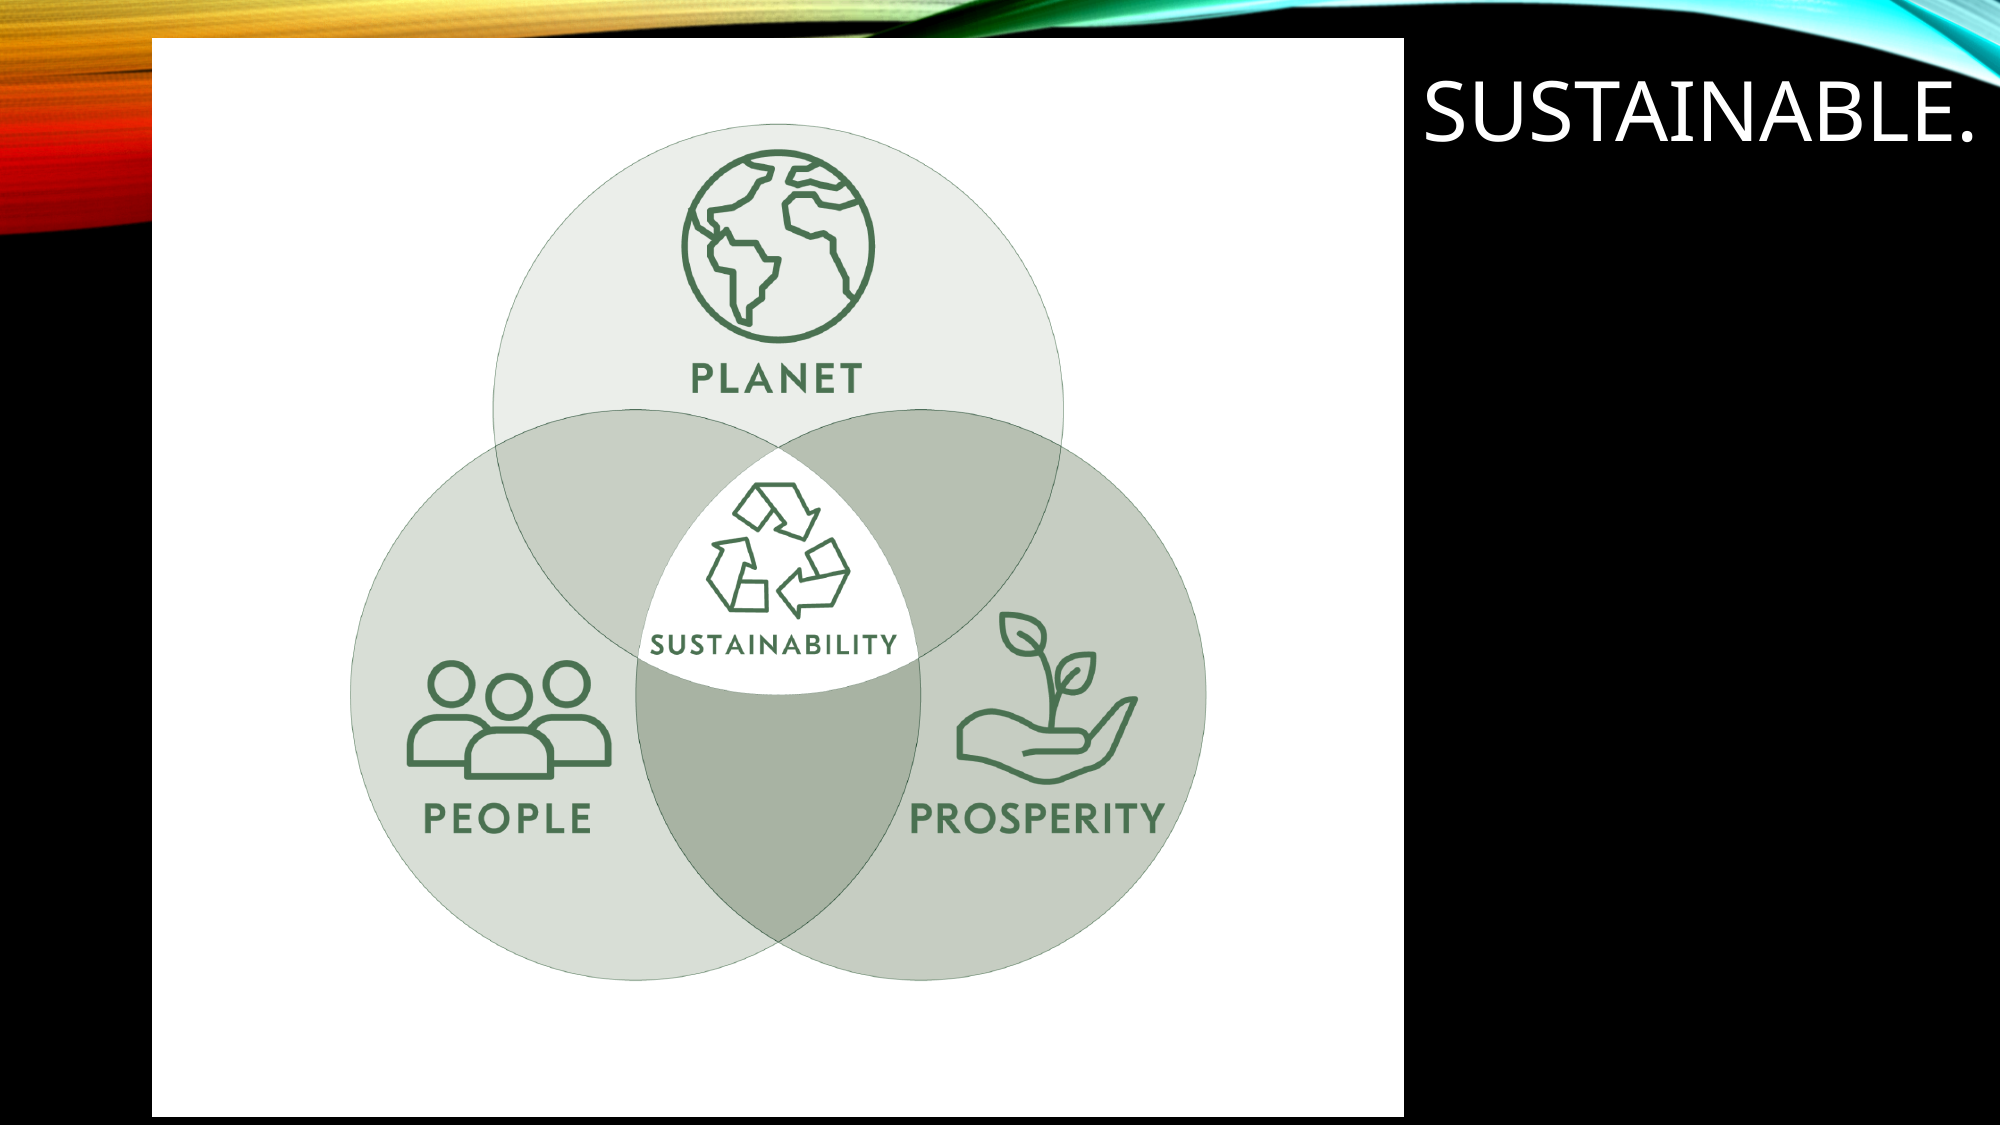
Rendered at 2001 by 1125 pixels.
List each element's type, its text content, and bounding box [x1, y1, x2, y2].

title SUSTAINABLE. [581, 8, 1995, 221]
picture [0, 0, 2000, 1118]
